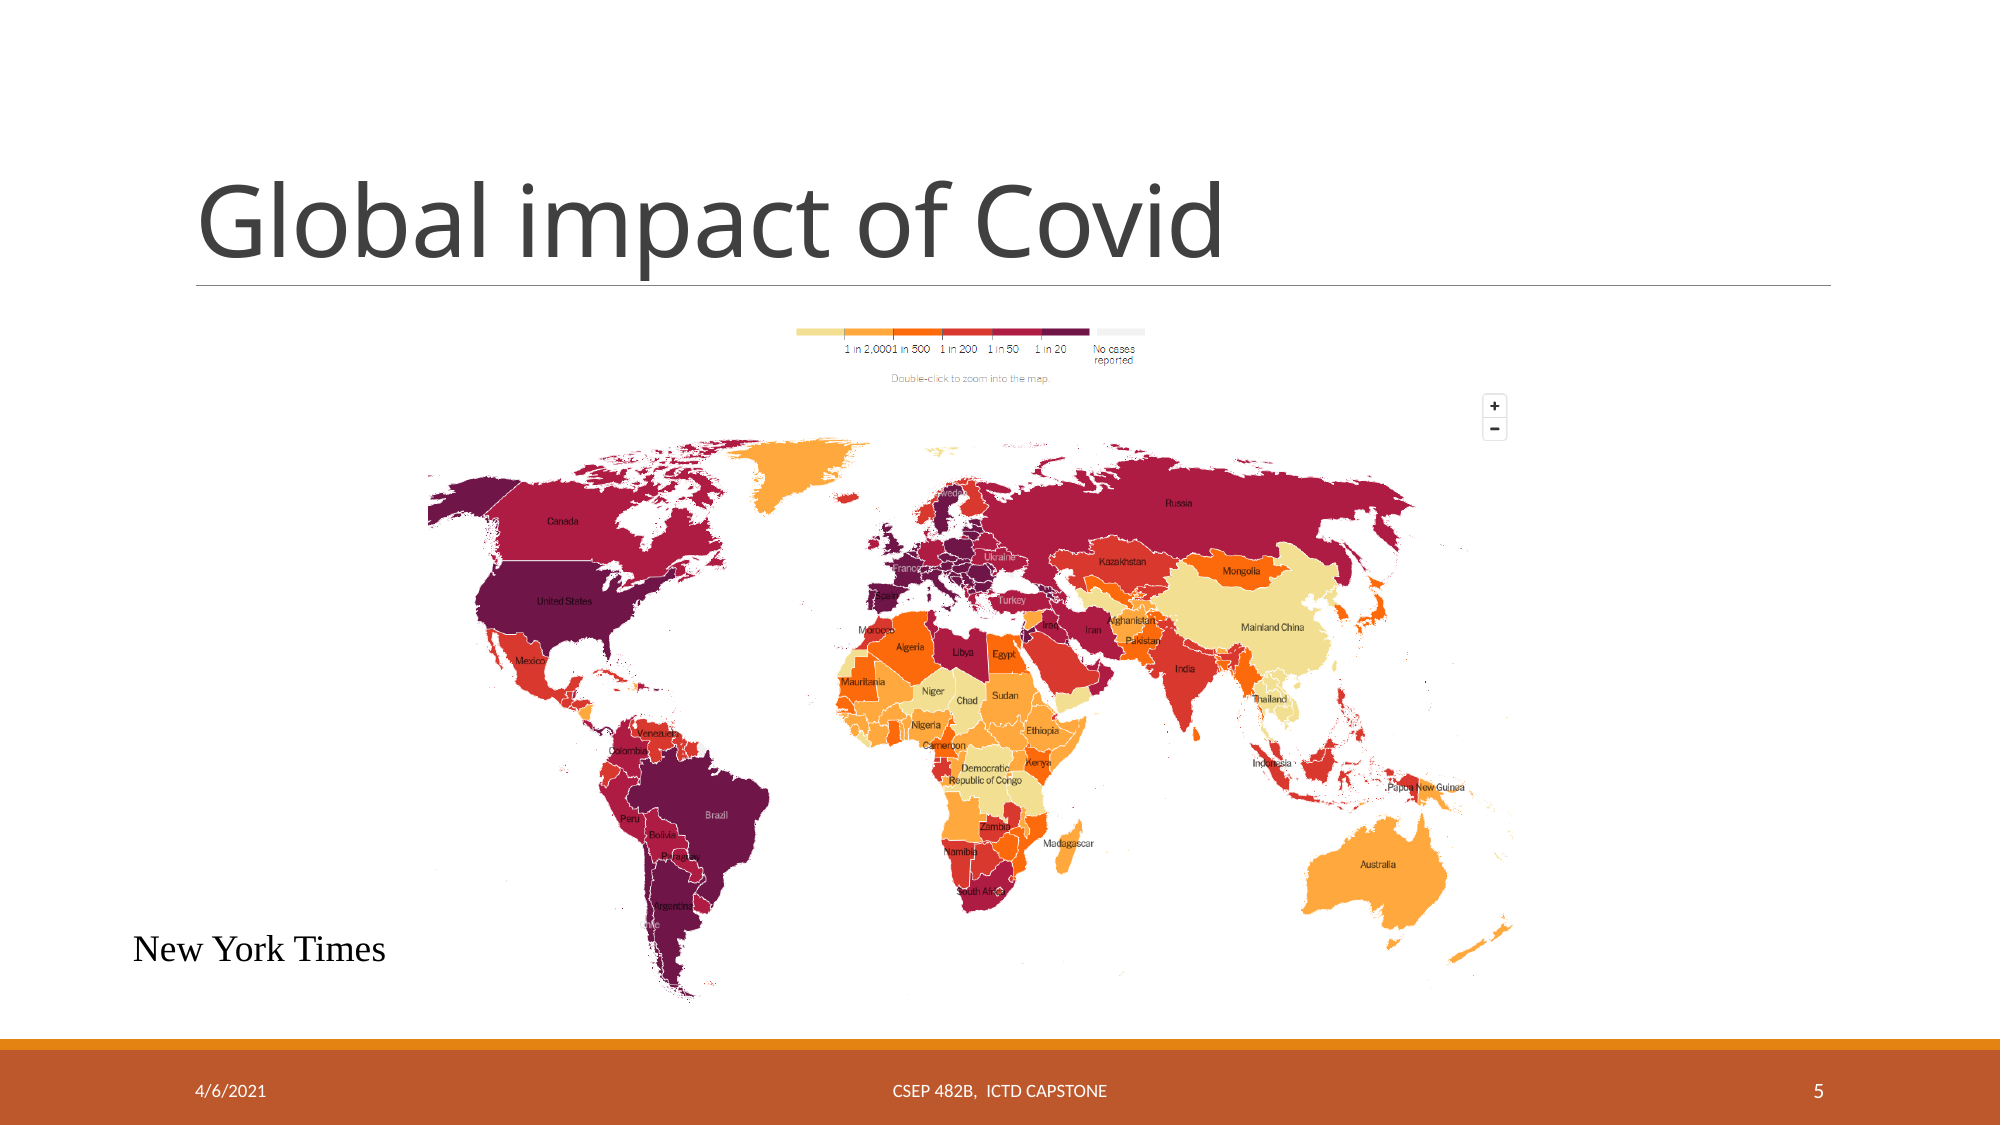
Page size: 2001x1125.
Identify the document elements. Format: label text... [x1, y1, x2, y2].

slide_number 5 [1624, 1059, 1840, 1120]
title Global impact of Covid [180, 47, 1830, 285]
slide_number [180, 1059, 586, 1120]
footer CSEP 482B, ICTD Capstone [604, 1059, 1396, 1120]
text_box New York Times [118, 916, 409, 977]
picture [419, 322, 1529, 1012]
